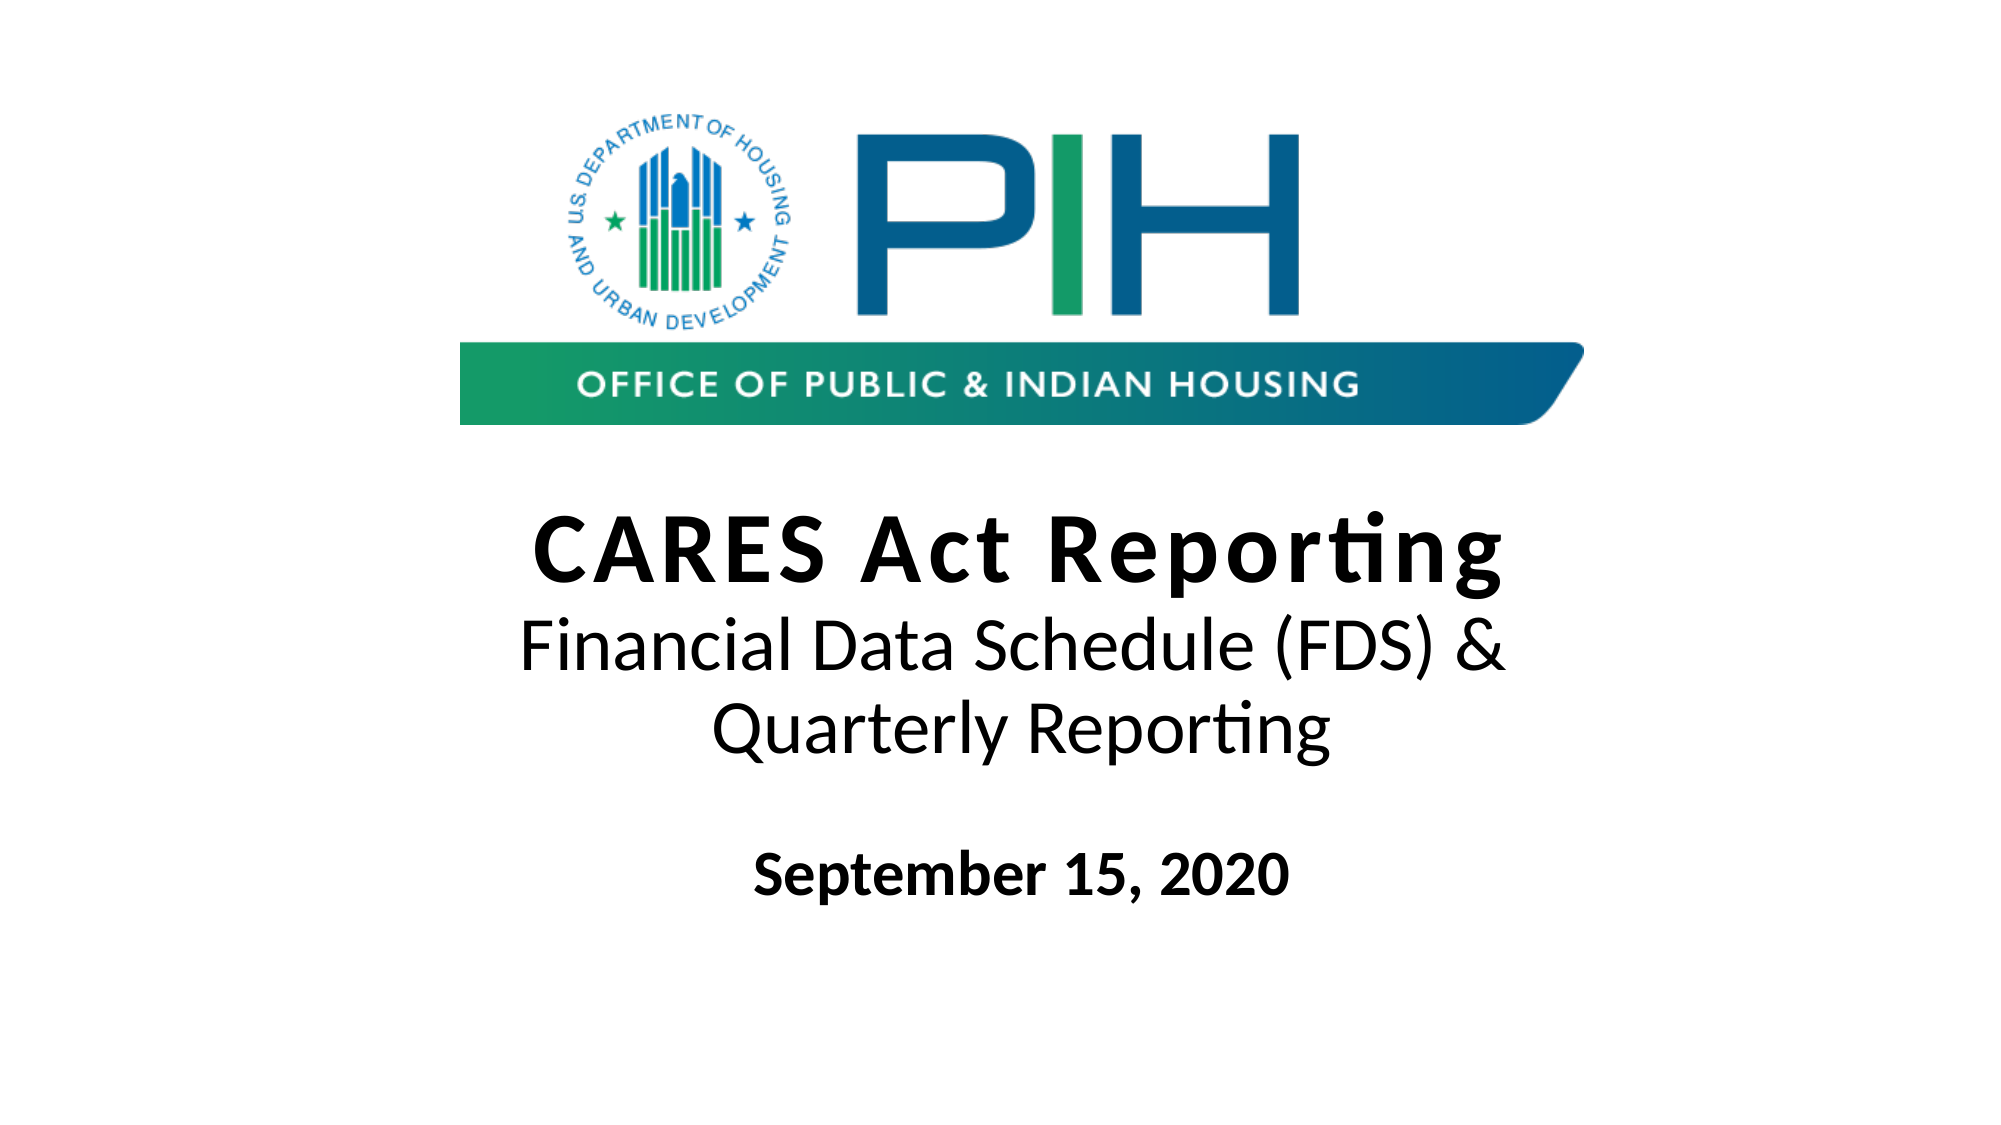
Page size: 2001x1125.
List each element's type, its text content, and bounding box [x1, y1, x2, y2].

title CARES Act Reporting Financial Data Schedule (FDS) & Quarterly Reporting September 15, 2020 [271, 484, 1772, 918]
picture [1333, 371, 1357, 398]
picture [1519, 353, 1584, 425]
picture [460, 98, 1584, 425]
